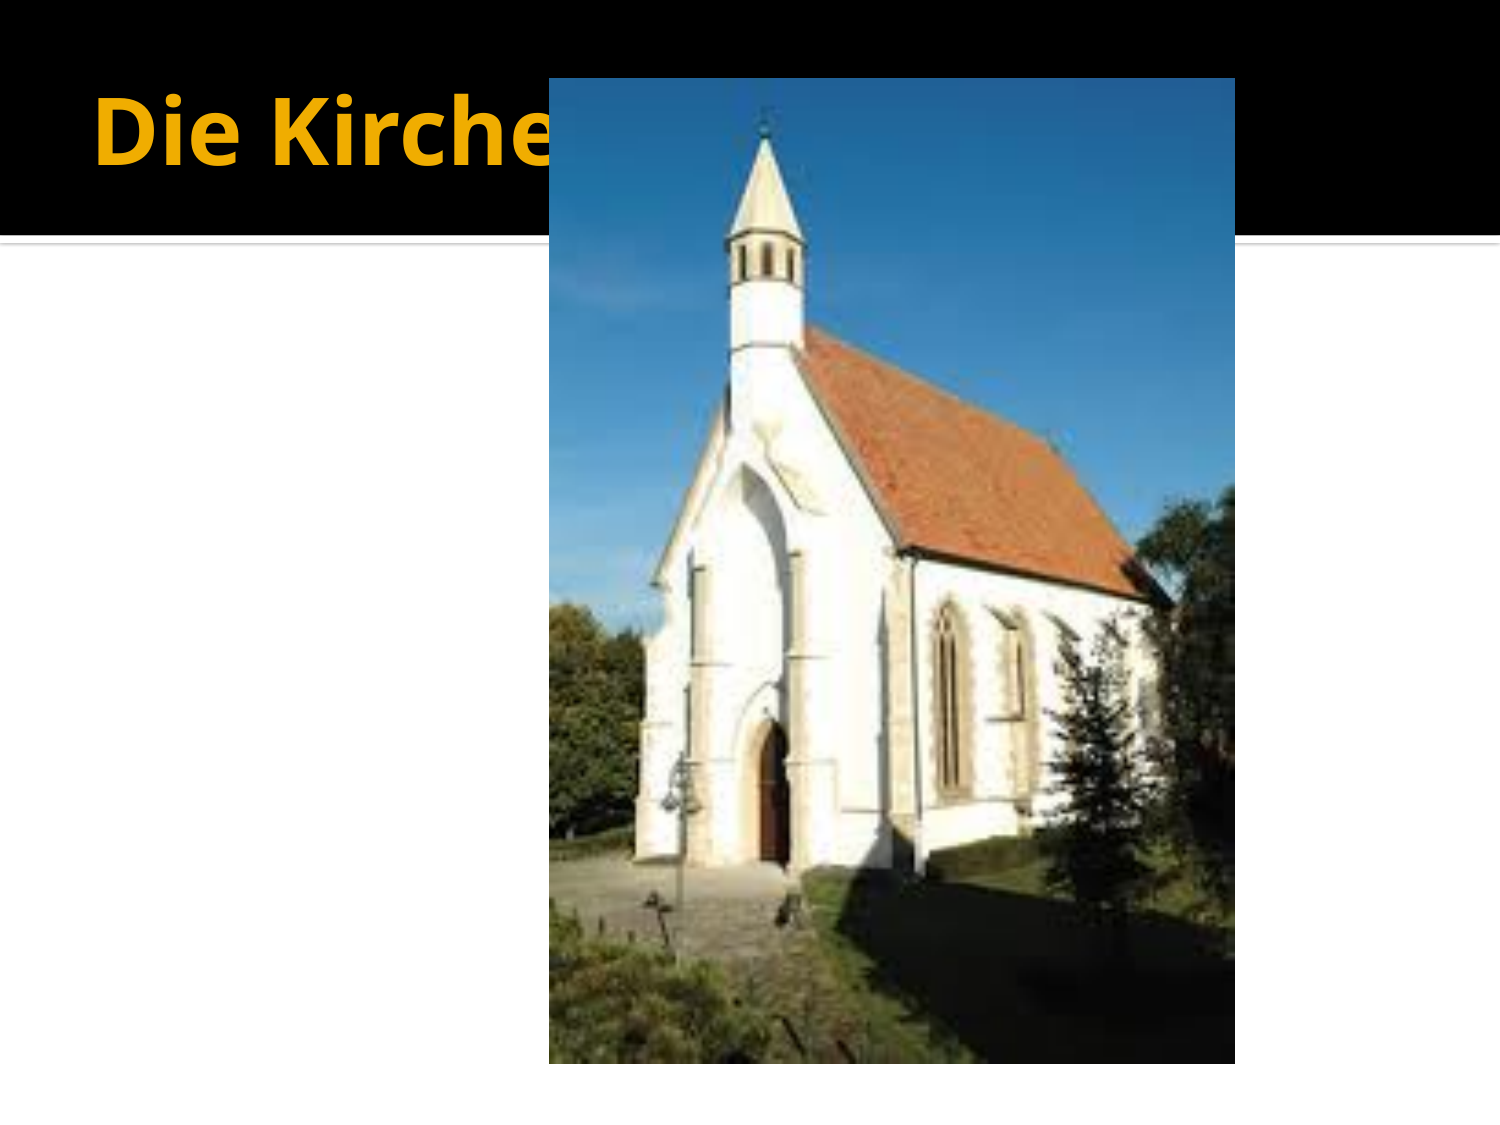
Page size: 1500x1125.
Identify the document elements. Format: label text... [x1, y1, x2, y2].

title Die Kirche [75, 24, 1425, 231]
picture [549, 78, 1235, 1064]
